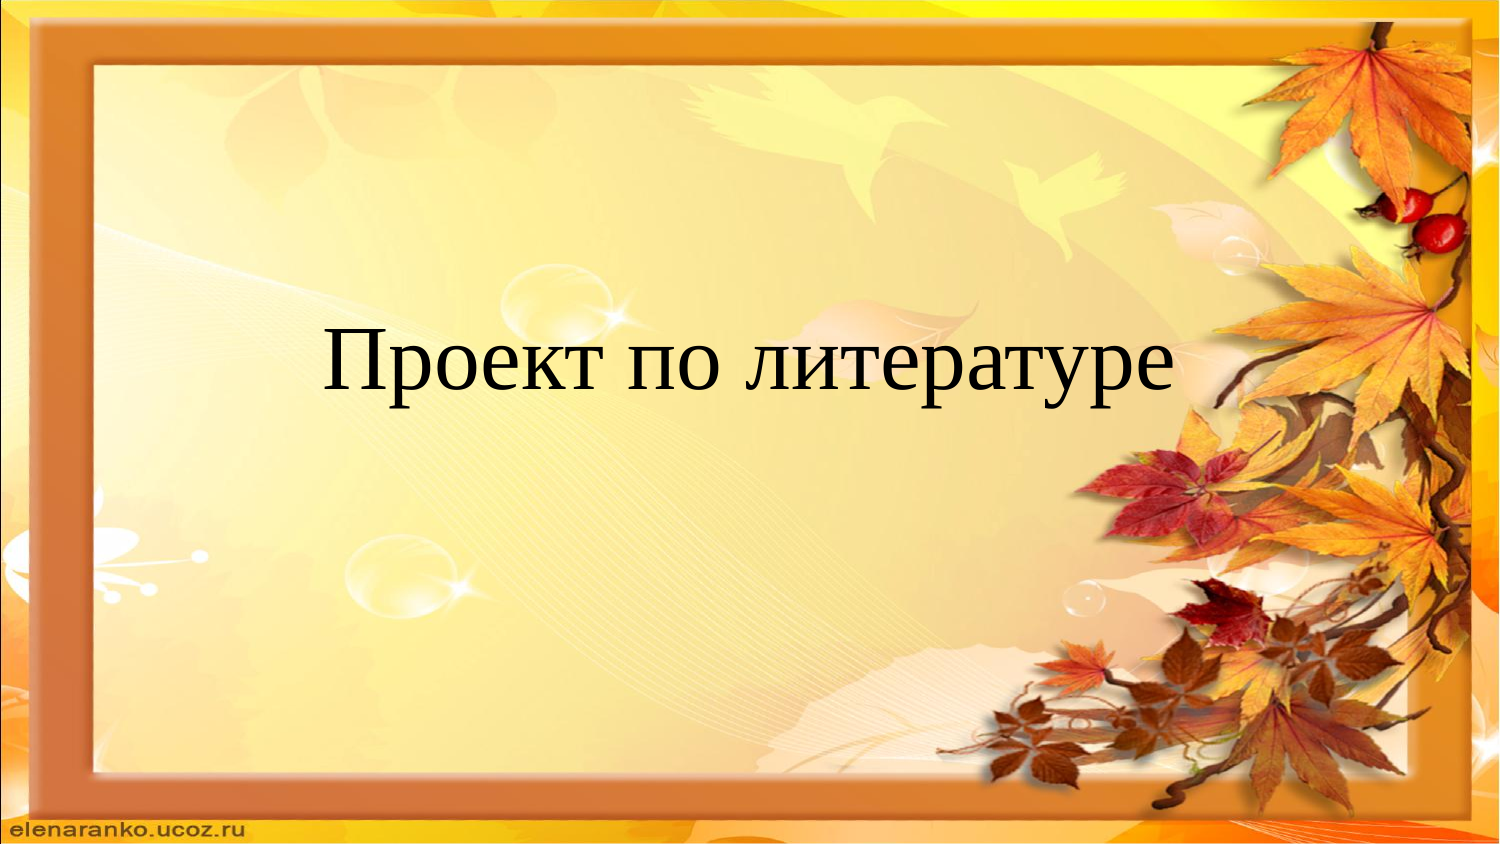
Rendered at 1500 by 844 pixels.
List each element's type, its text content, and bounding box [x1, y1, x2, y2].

picture [0, 0, 1500, 844]
title Проект по литературе [112, 261, 1388, 444]
